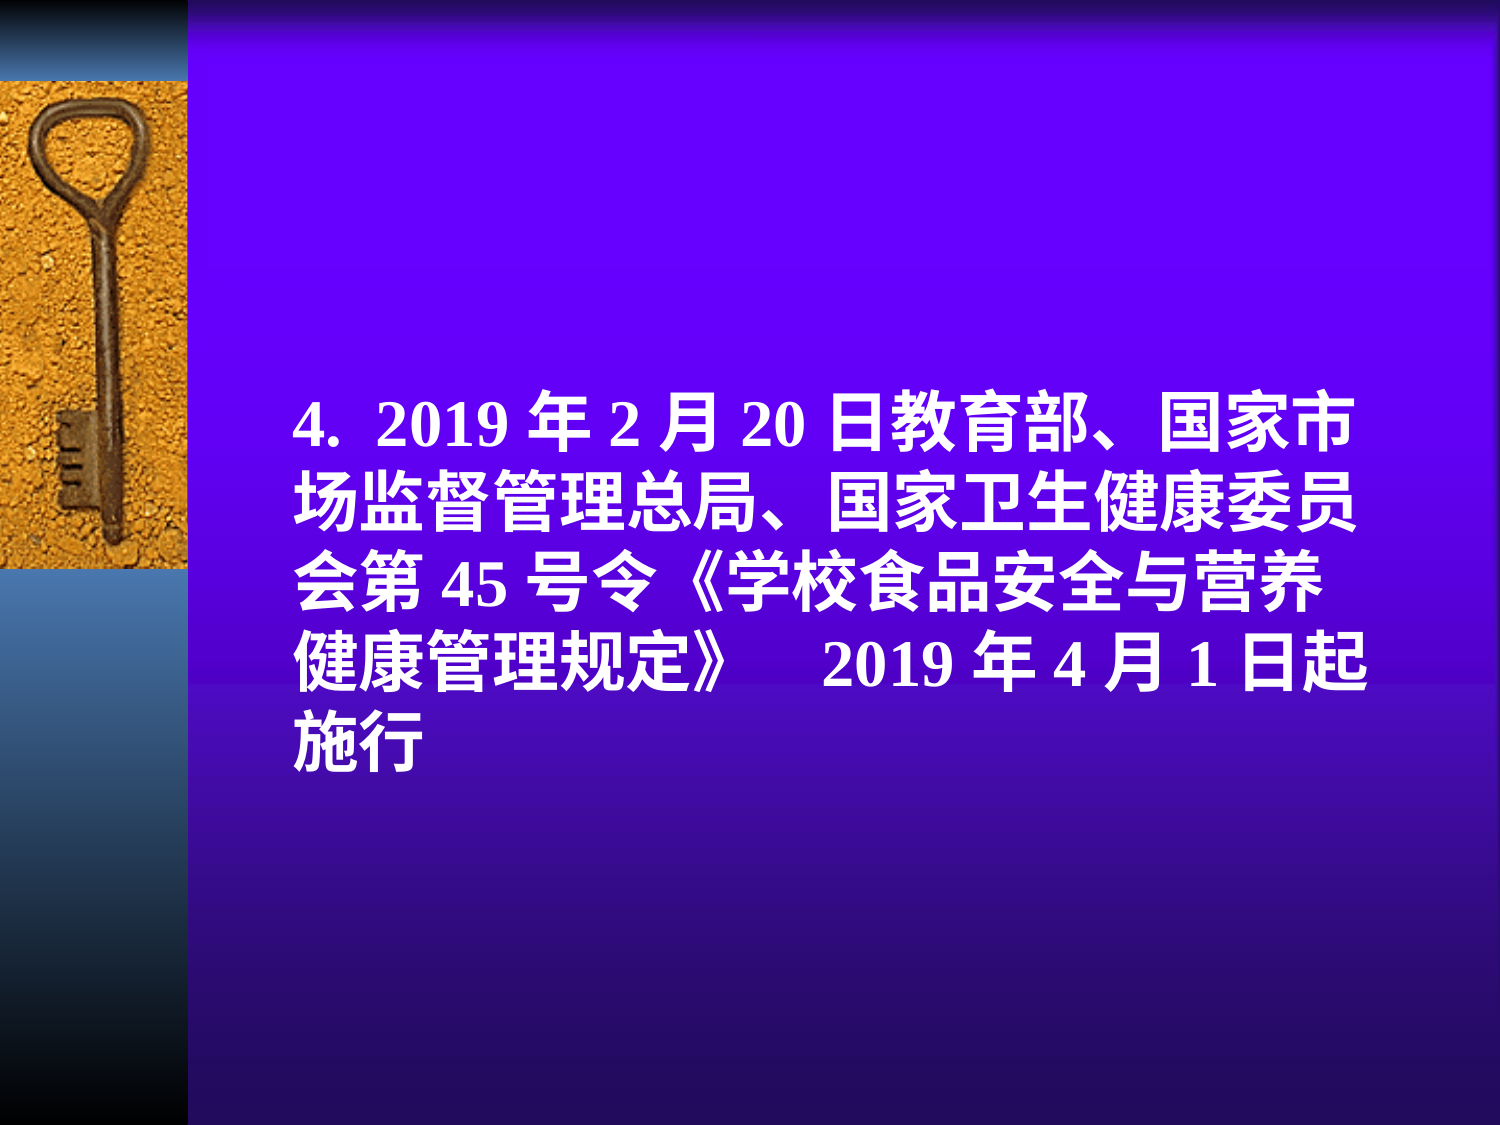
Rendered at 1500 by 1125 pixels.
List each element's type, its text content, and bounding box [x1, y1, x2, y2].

text_box 4. 2019年2月20日教育部、国家市场监督管理总局、国家卫生健康委员会第45号令《学校食品安全与营养健康管理规定》 2019年4月1日起施行 [277, 172, 1403, 948]
picture [0, 0, 1500, 1125]
